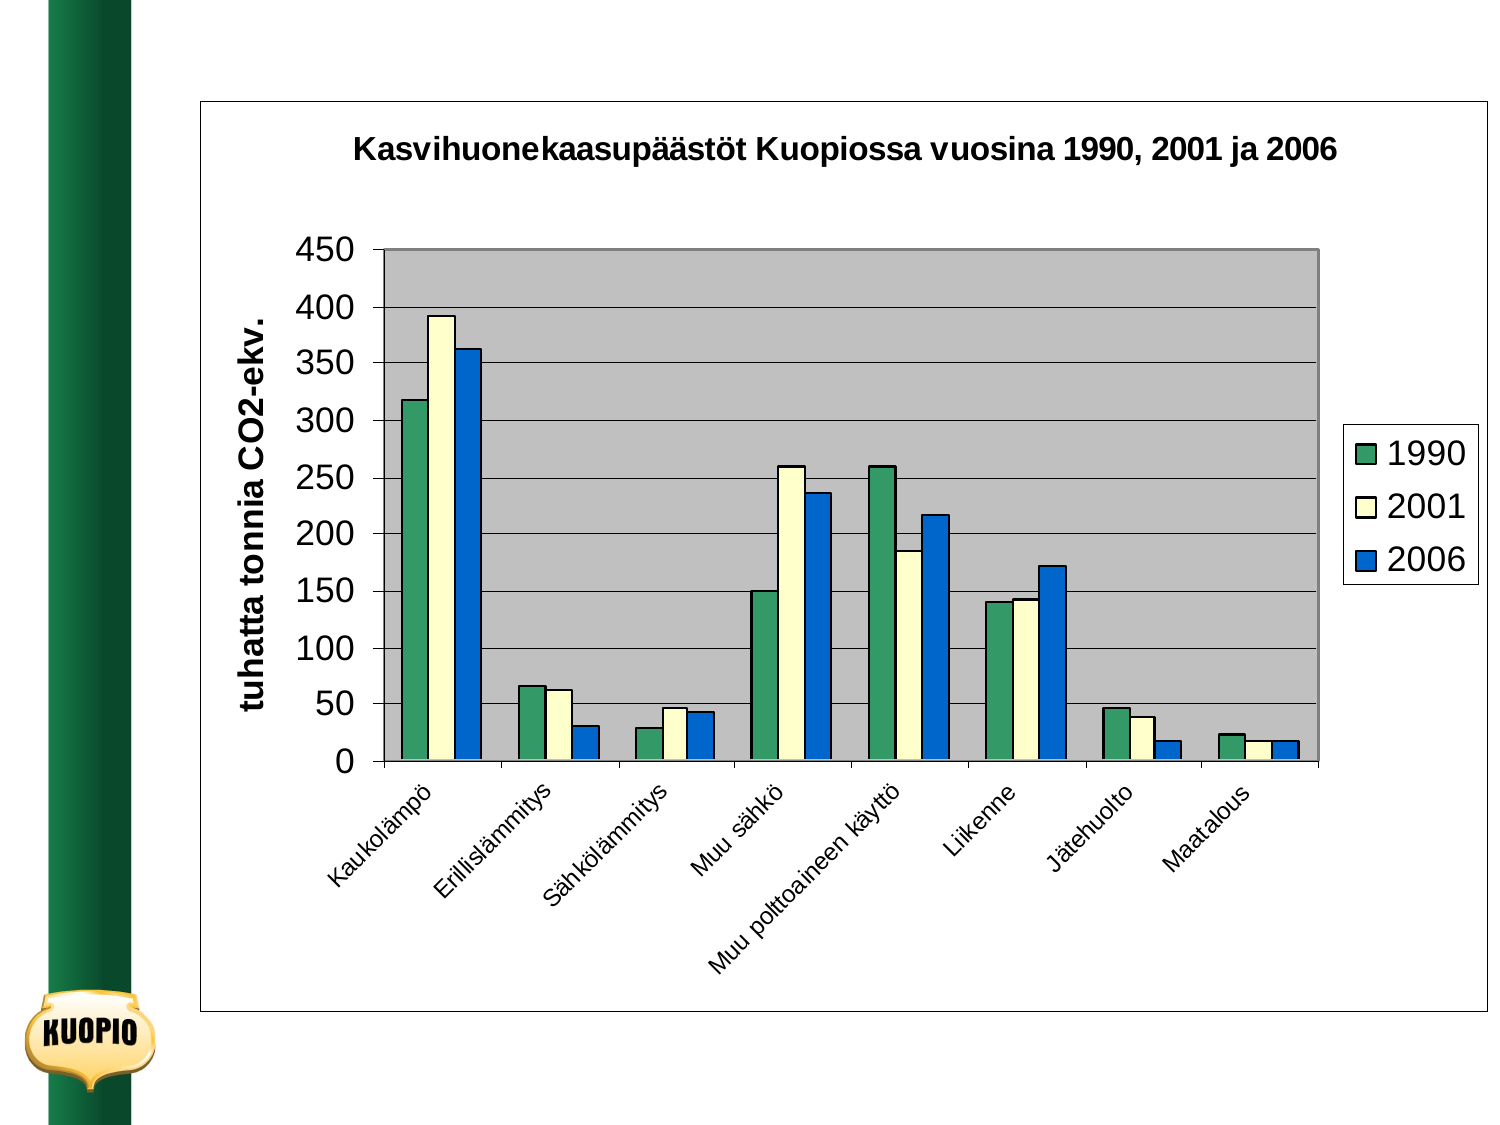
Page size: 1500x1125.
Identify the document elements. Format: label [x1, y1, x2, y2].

list [188, 89, 1500, 1023]
picture [24, 0, 156, 1125]
